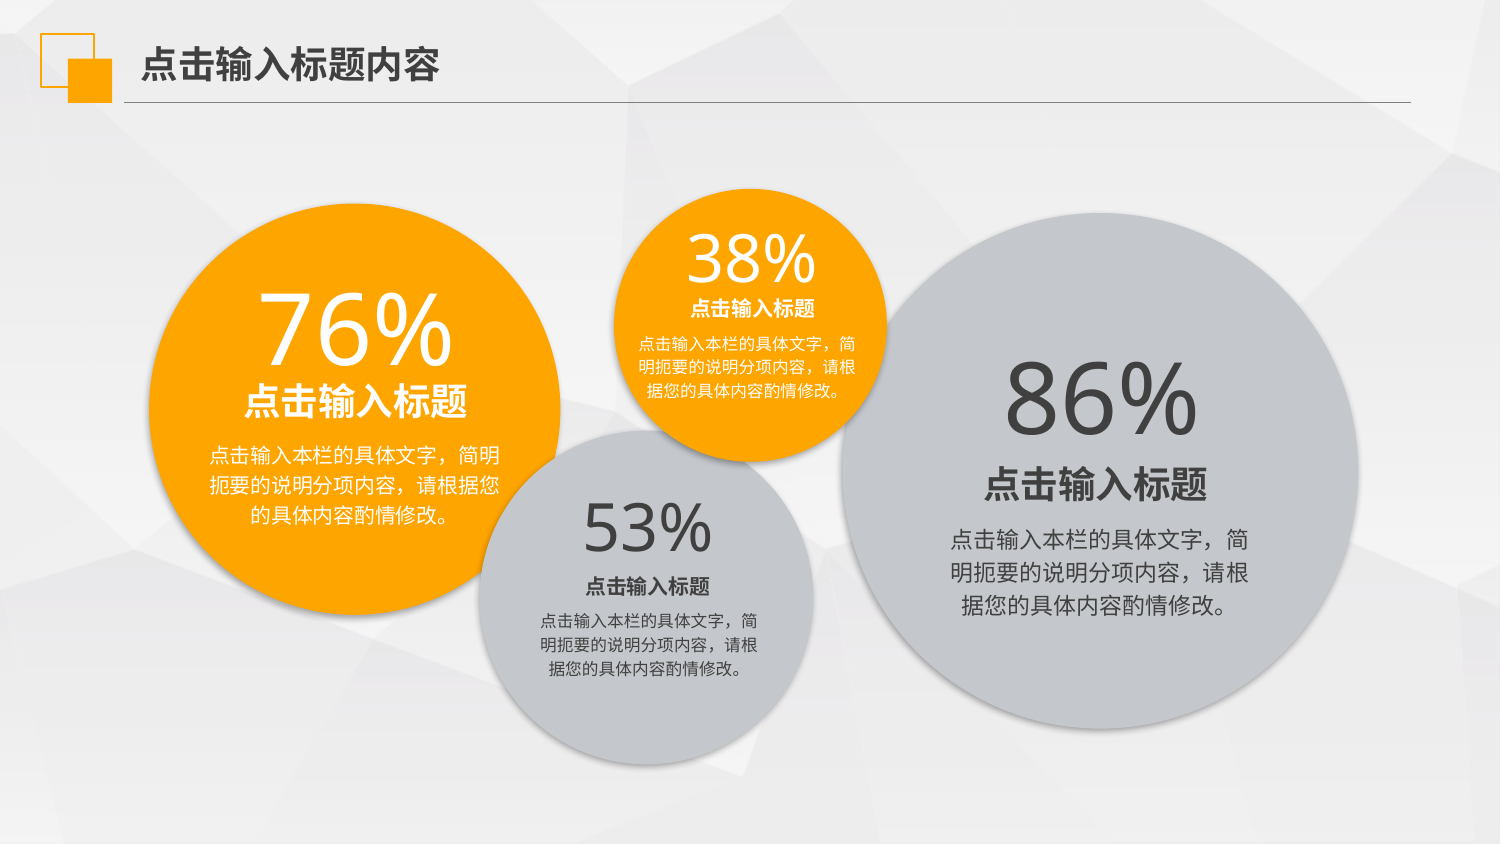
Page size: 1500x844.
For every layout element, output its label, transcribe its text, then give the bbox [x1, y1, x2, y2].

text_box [148, 203, 561, 616]
text_box 点击输入标题内容 [140, 32, 491, 95]
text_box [613, 188, 888, 463]
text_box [842, 212, 1359, 729]
picture [0, 0, 1500, 844]
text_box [479, 430, 814, 765]
